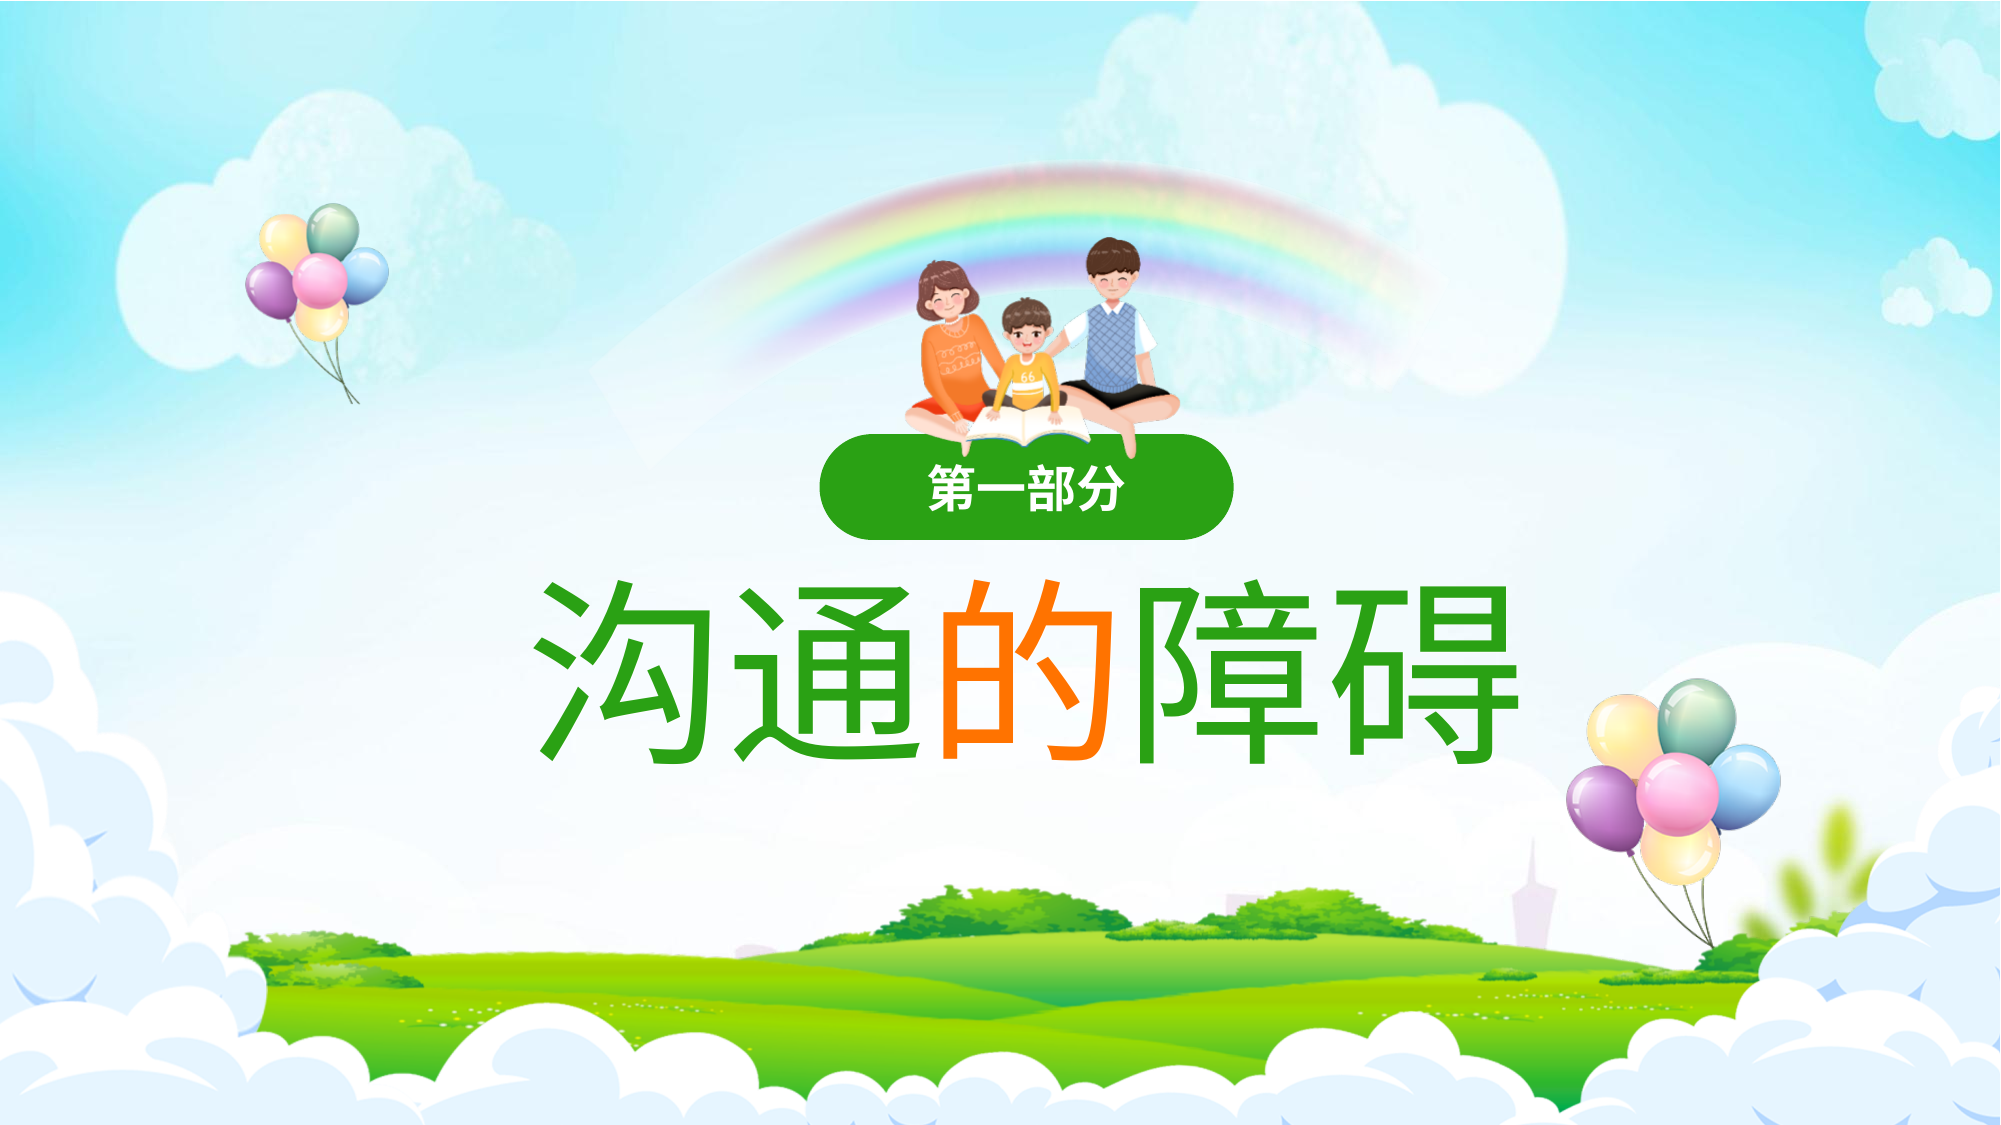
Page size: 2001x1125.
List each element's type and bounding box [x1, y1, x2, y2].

text_box [0, 1, 2000, 126]
picture [167, 174, 446, 438]
text_box [819, 214, 1234, 541]
picture [486, 106, 1621, 490]
text_box [505, 540, 1548, 799]
text_box [0, 127, 2000, 1125]
